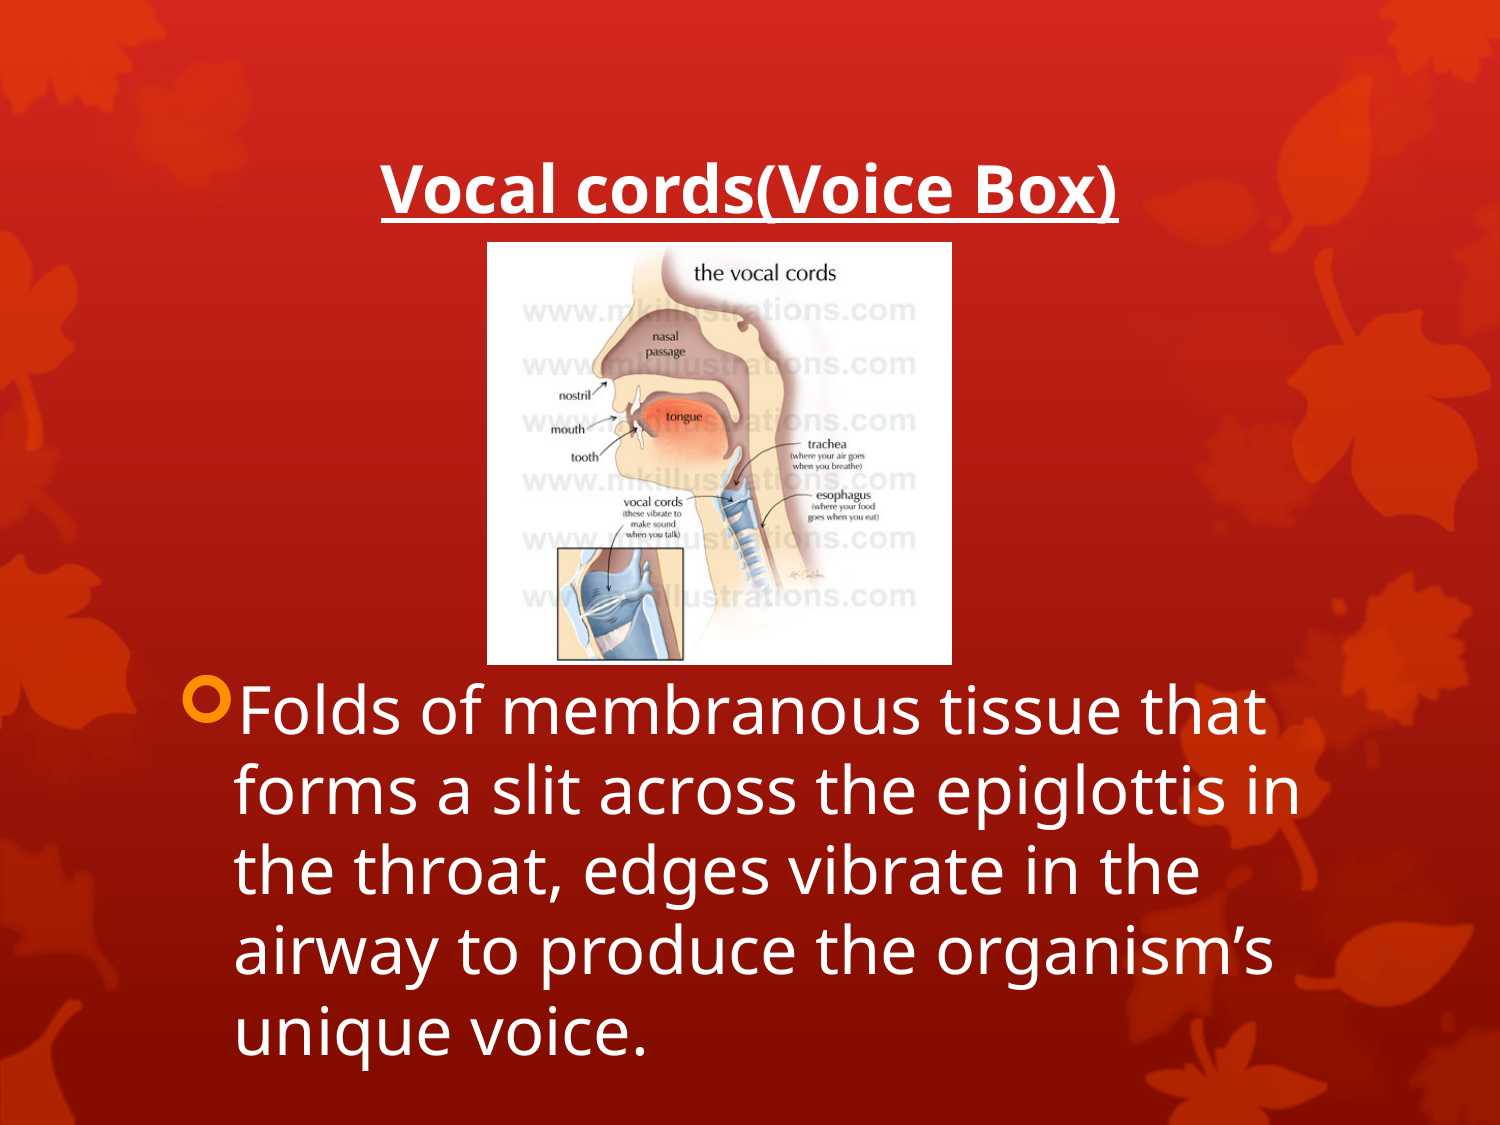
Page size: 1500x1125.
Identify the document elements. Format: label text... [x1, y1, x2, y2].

list Folds of membranous tissue that forms a slit across the epiglottis in the throat, edges vibrate in the airway to produce the organism’s unique voice. [162, 650, 1332, 1087]
picture [486, 241, 952, 666]
title Vocal cords(Voice Box) [165, 110, 1335, 263]
